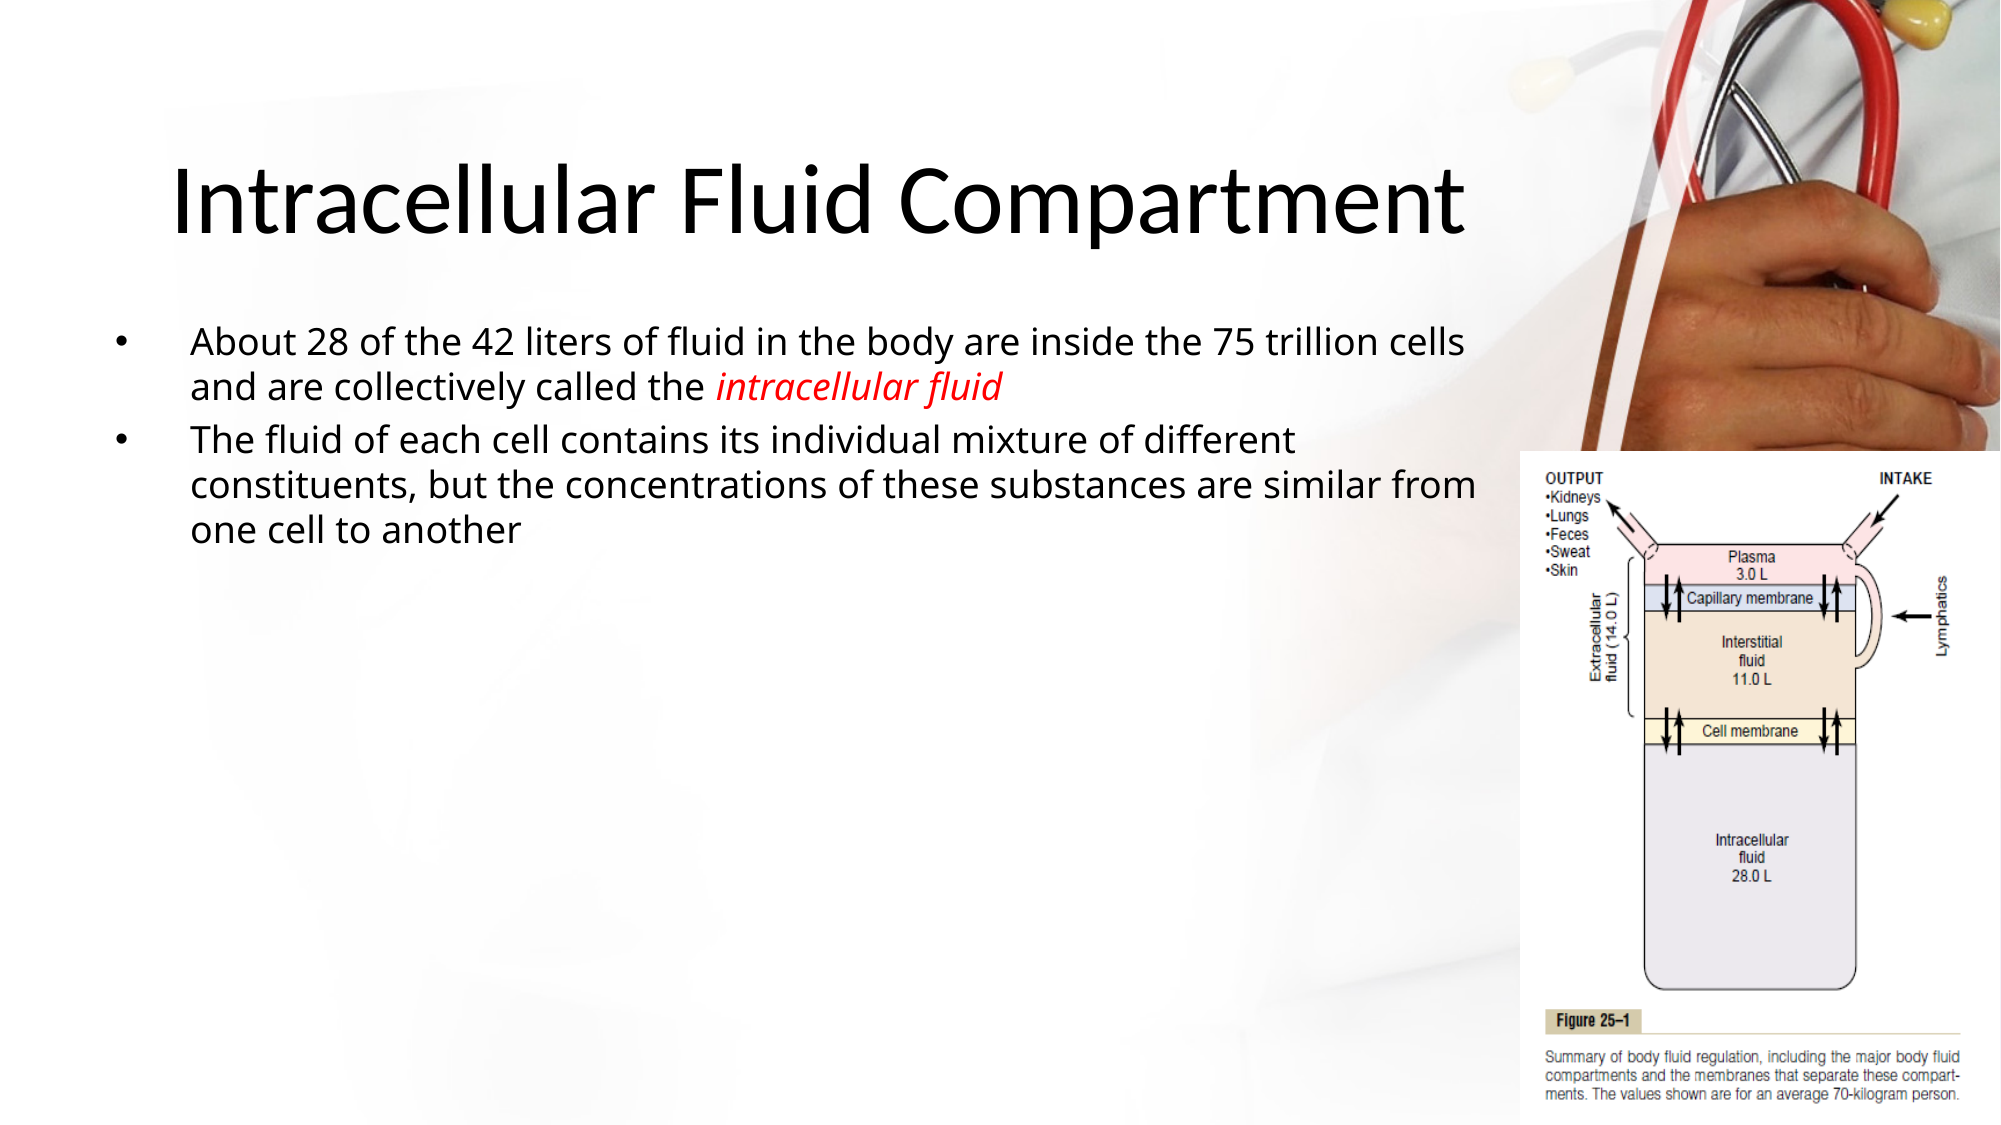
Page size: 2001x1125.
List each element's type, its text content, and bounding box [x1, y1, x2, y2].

picture [0, 0, 2001, 1125]
title Intracellular Fluid Compartment [99, 110, 1540, 278]
list About 28 of the 42 liters of fluid in the body are inside the 75 trillion cells and are collectively called the intracellular fluid The fluid of each cell contains its individual mixture of different constituents, but the concentrations of these substances are similar from one cell to another [100, 310, 1537, 1043]
